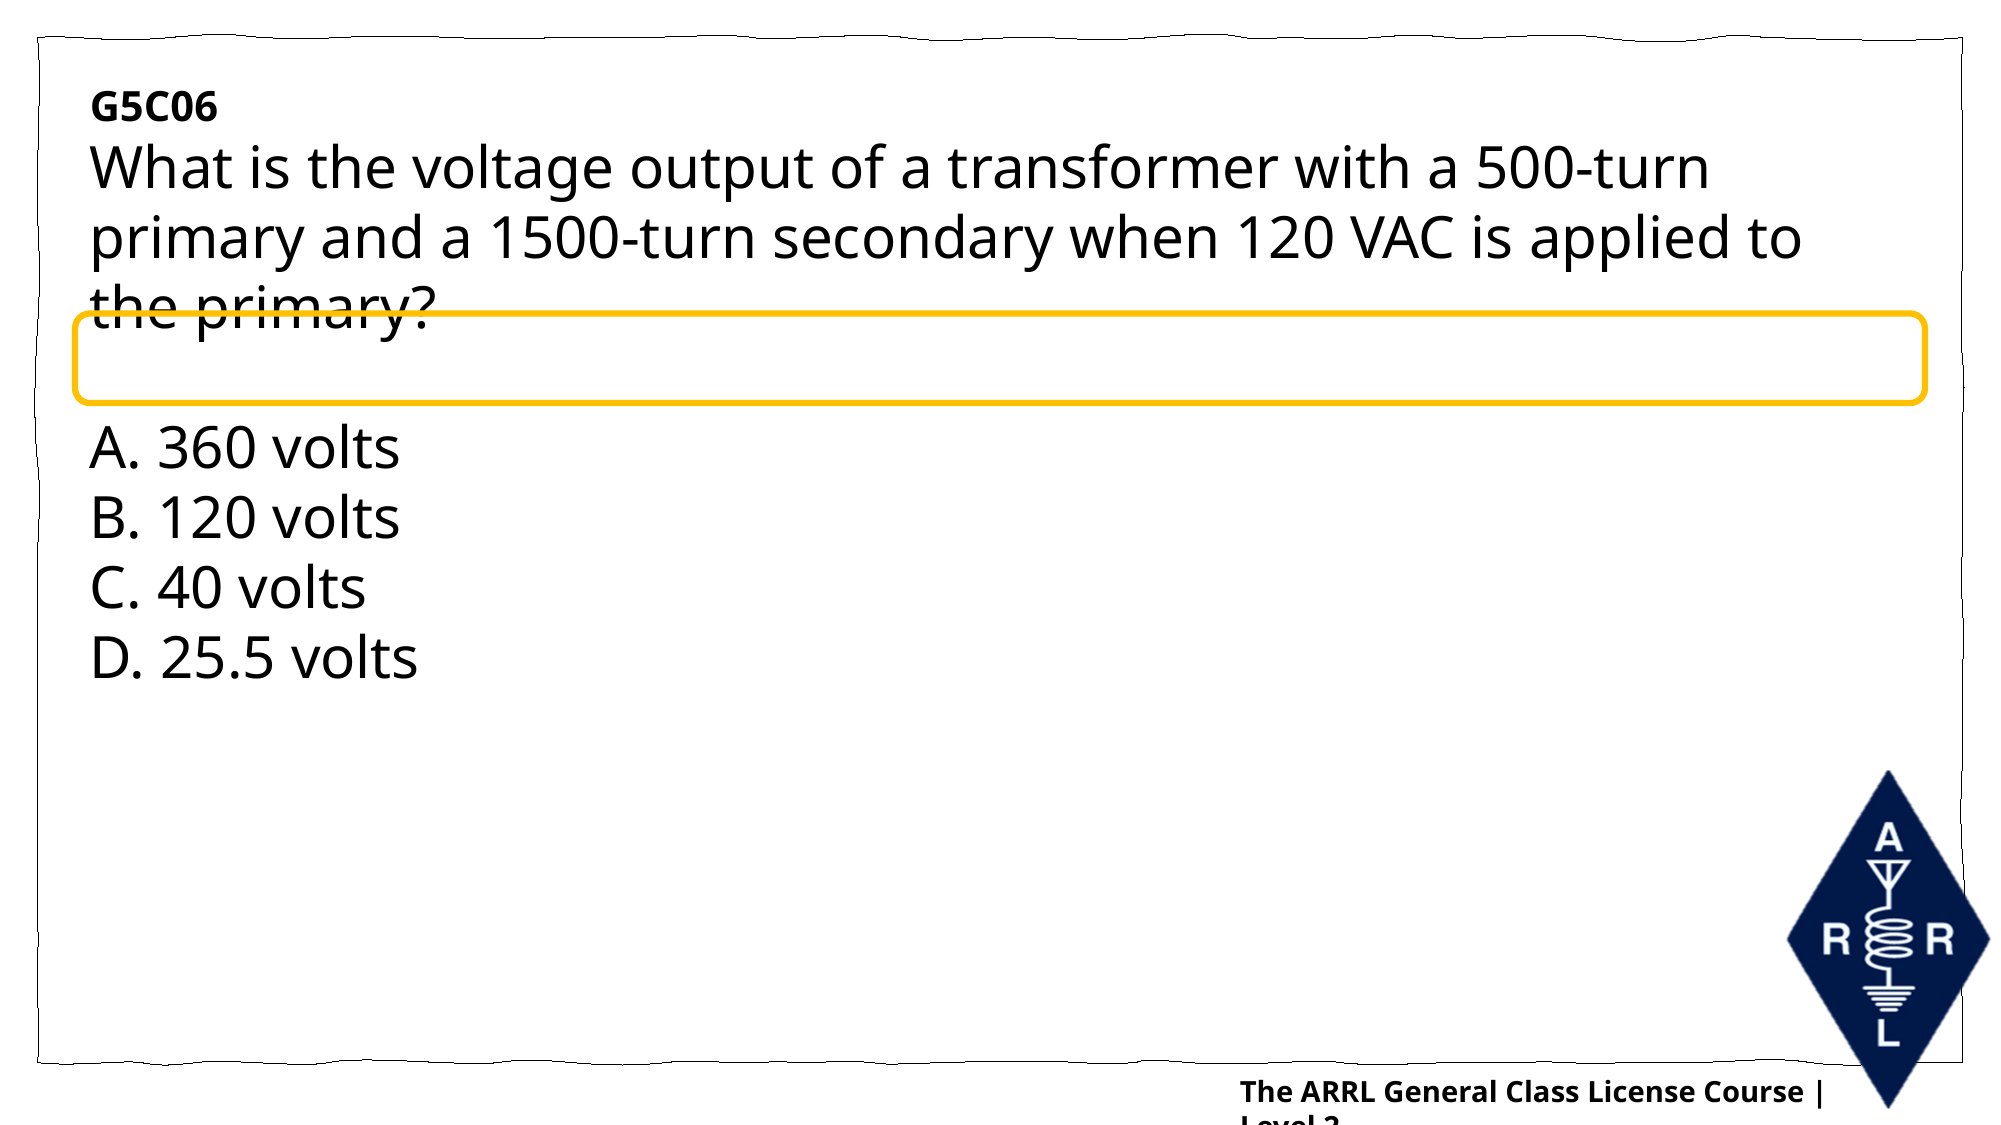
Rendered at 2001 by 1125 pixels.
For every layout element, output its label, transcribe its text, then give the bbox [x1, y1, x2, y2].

text_box G5C06 What is the voltage output of a transformer with a 500-turn primary and a 1500-turn secondary when 120 VAC is applied to the primary? A. 360 volts B. 120 volts C. 40 volts D. 25.5 volts [75, 396, 1850, 698]
text_box G5C06 What is the voltage output of a transformer with a 500-turn primary and a 1500-turn secondary when 120 VAC is applied to the primary? A. 360 volts B. 120 volts C. 40 volts D. 25.5 volts [75, 72, 1850, 320]
text_box [73, 312, 1927, 405]
picture [1773, 752, 1999, 1125]
